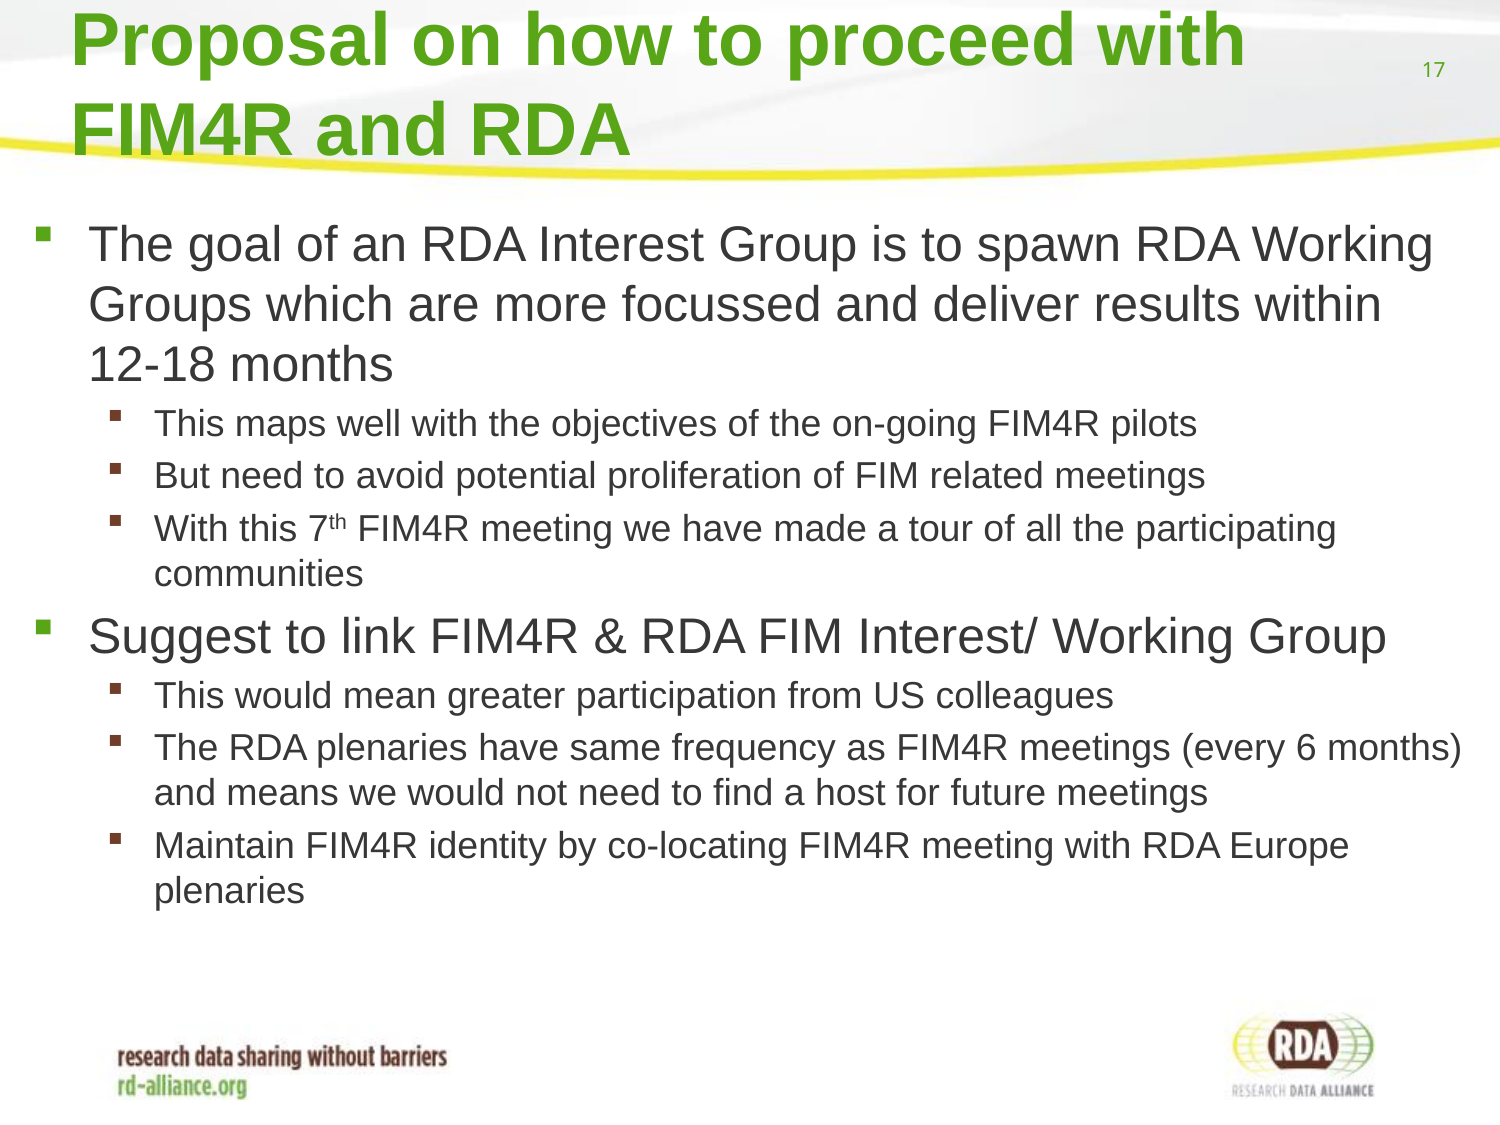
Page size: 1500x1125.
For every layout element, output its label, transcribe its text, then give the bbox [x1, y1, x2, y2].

title Proposal on how to proceed with FIM4R and RDA [55, 0, 1417, 161]
picture [0, 0, 1500, 1125]
list The goal of an RDA Interest Group is to spawn RDA Working Groups which are more focussed and deliver results within 12-18 months This maps well with the objectives of the on-going FIM4R pilots But need to avoid potential proliferation of FIM related meetings With this 7th FIM4R meeting we have made a tour of all the participating communities Suggest to link FIM4R & RDA FIM Interest/ Working Group This would mean greater participation from US colleagues The RDA plenaries have same frequency as FIM4R meetings (every 6 months) and means we would not need to find a host for future meetings Maintain FIM4R identity by co-locating FIM4R meeting with RDA Europe plenaries [17, 203, 1481, 1005]
